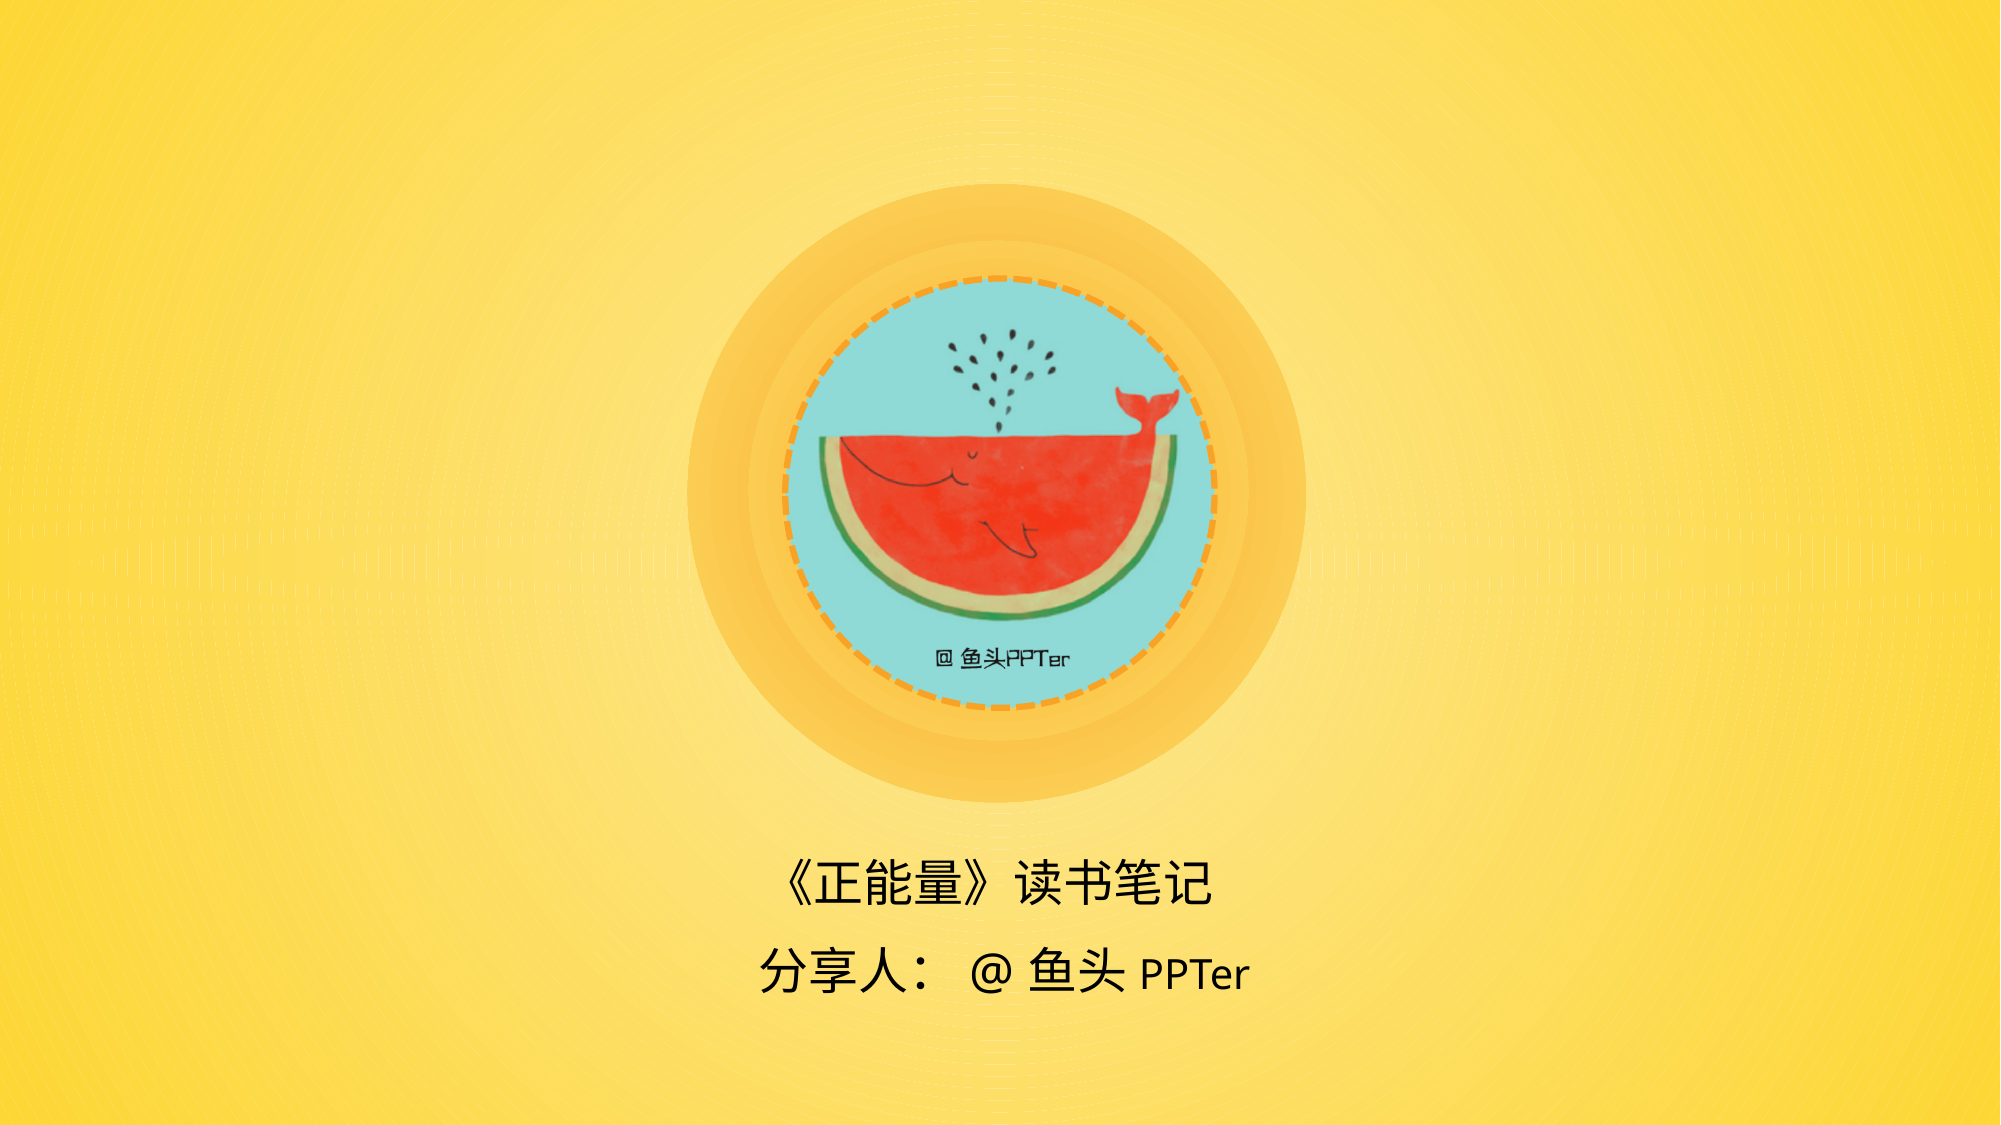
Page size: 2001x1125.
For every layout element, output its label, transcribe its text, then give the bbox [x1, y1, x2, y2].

text_box 分享人：@鱼头PPTer [743, 920, 1279, 1008]
text_box 《正能量》读书笔记 [748, 832, 1253, 920]
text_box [687, 184, 1306, 803]
